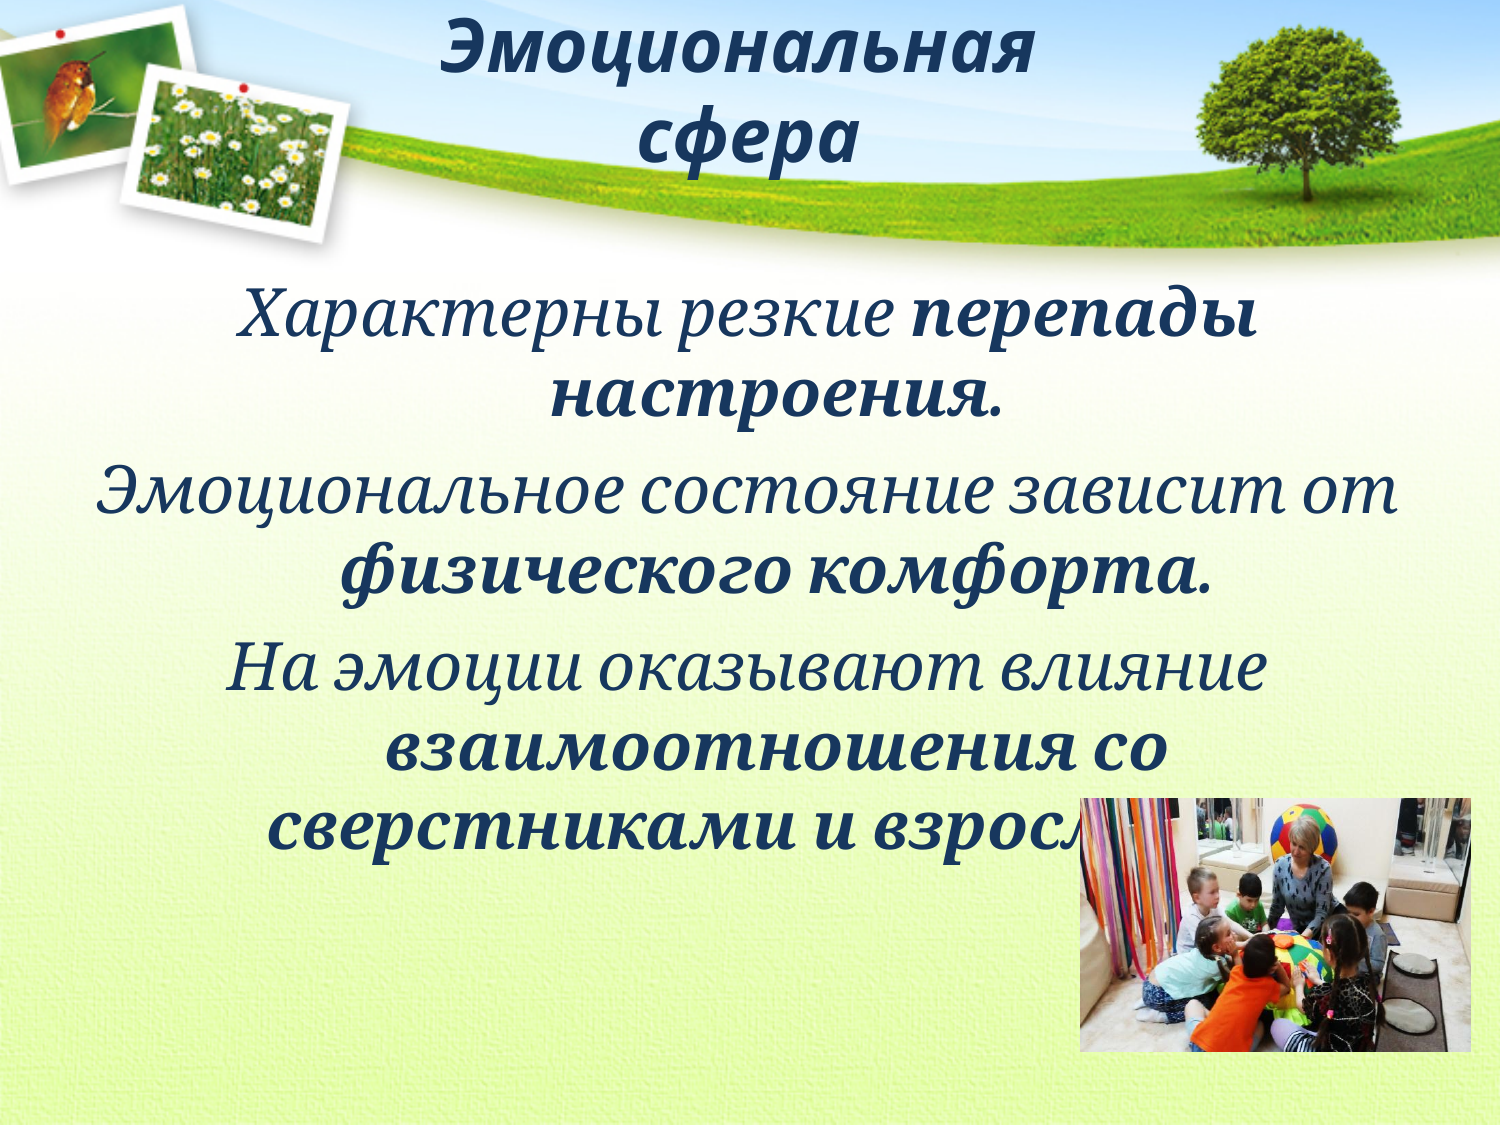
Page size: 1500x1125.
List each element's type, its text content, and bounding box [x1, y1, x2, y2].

title Эмоциональная сфера [75, 0, 1423, 209]
list Характерны резкие перепады настроения. Эмоциональное состояние зависит от физического комфорта. На эмоции оказывают влияние взаимоотношения со сверстниками и взрослыми. [75, 262, 1423, 1003]
picture [0, 0, 1500, 1125]
